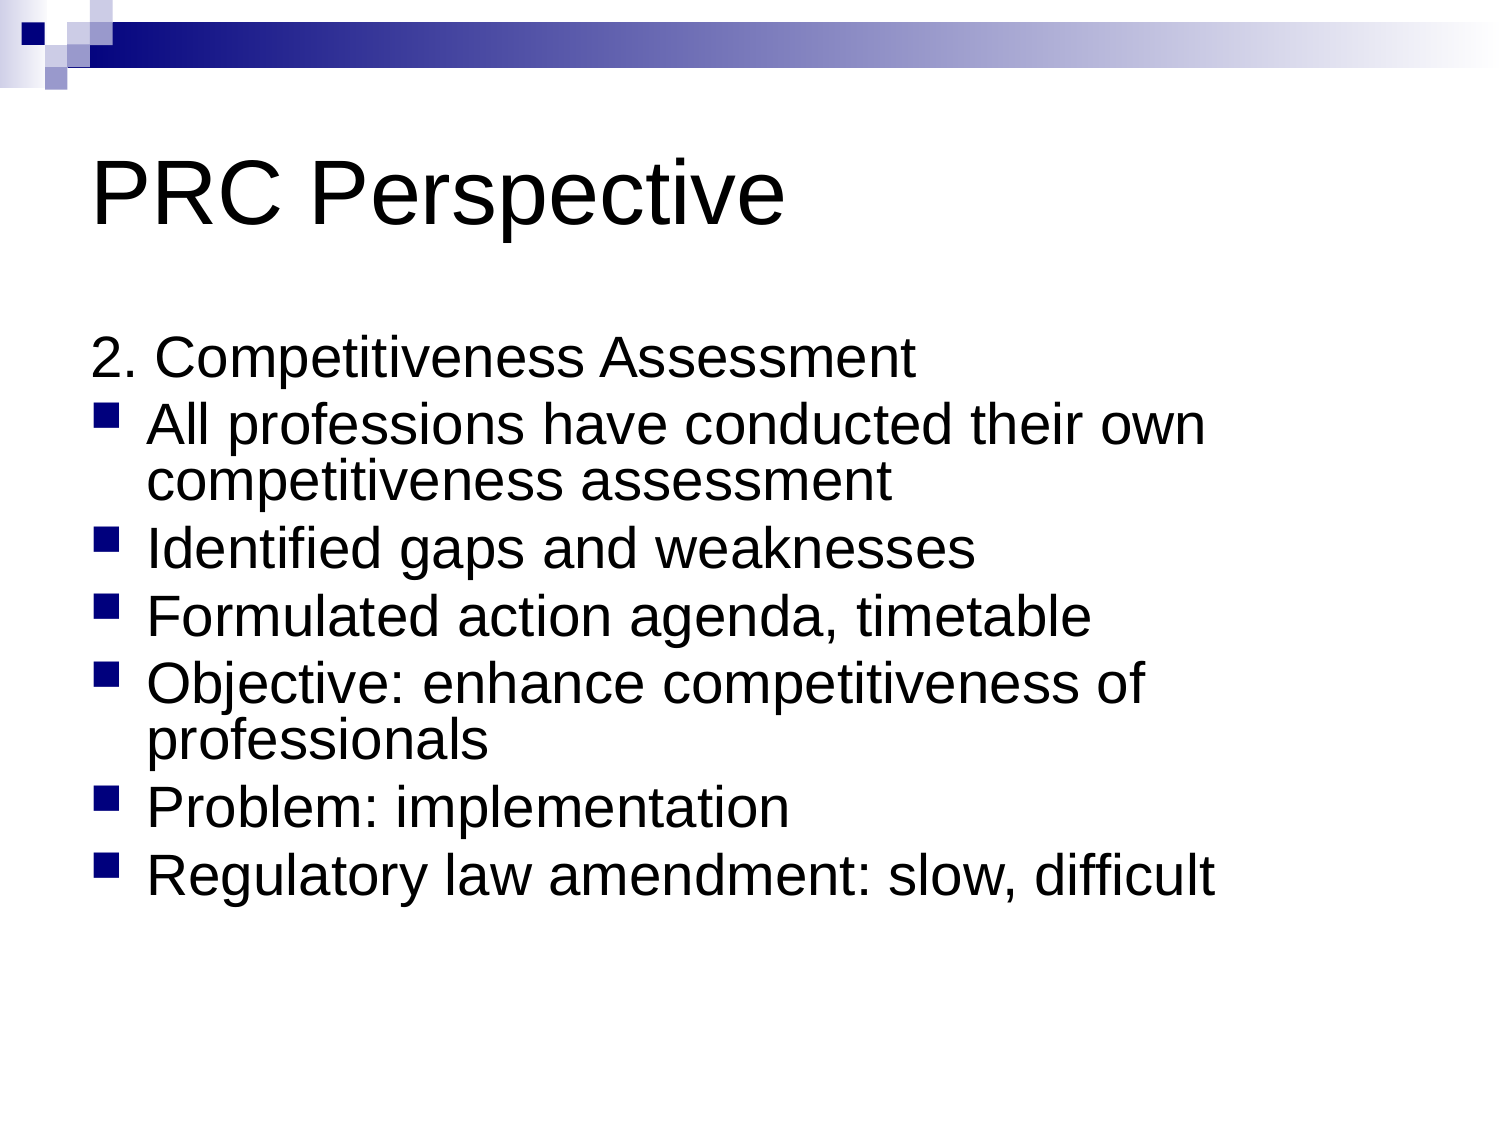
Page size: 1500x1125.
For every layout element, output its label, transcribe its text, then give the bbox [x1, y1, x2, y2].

title PRC Perspective [74, 74, 1426, 301]
list 2. Competitiveness Assessment All professions have conducted their own competitiveness assessment Identified gaps and weaknesses Formulated action agenda, timetable Objective: enhance competitiveness of professionals Problem: implementation Regulatory law amendment: slow, difficult [74, 324, 1426, 963]
